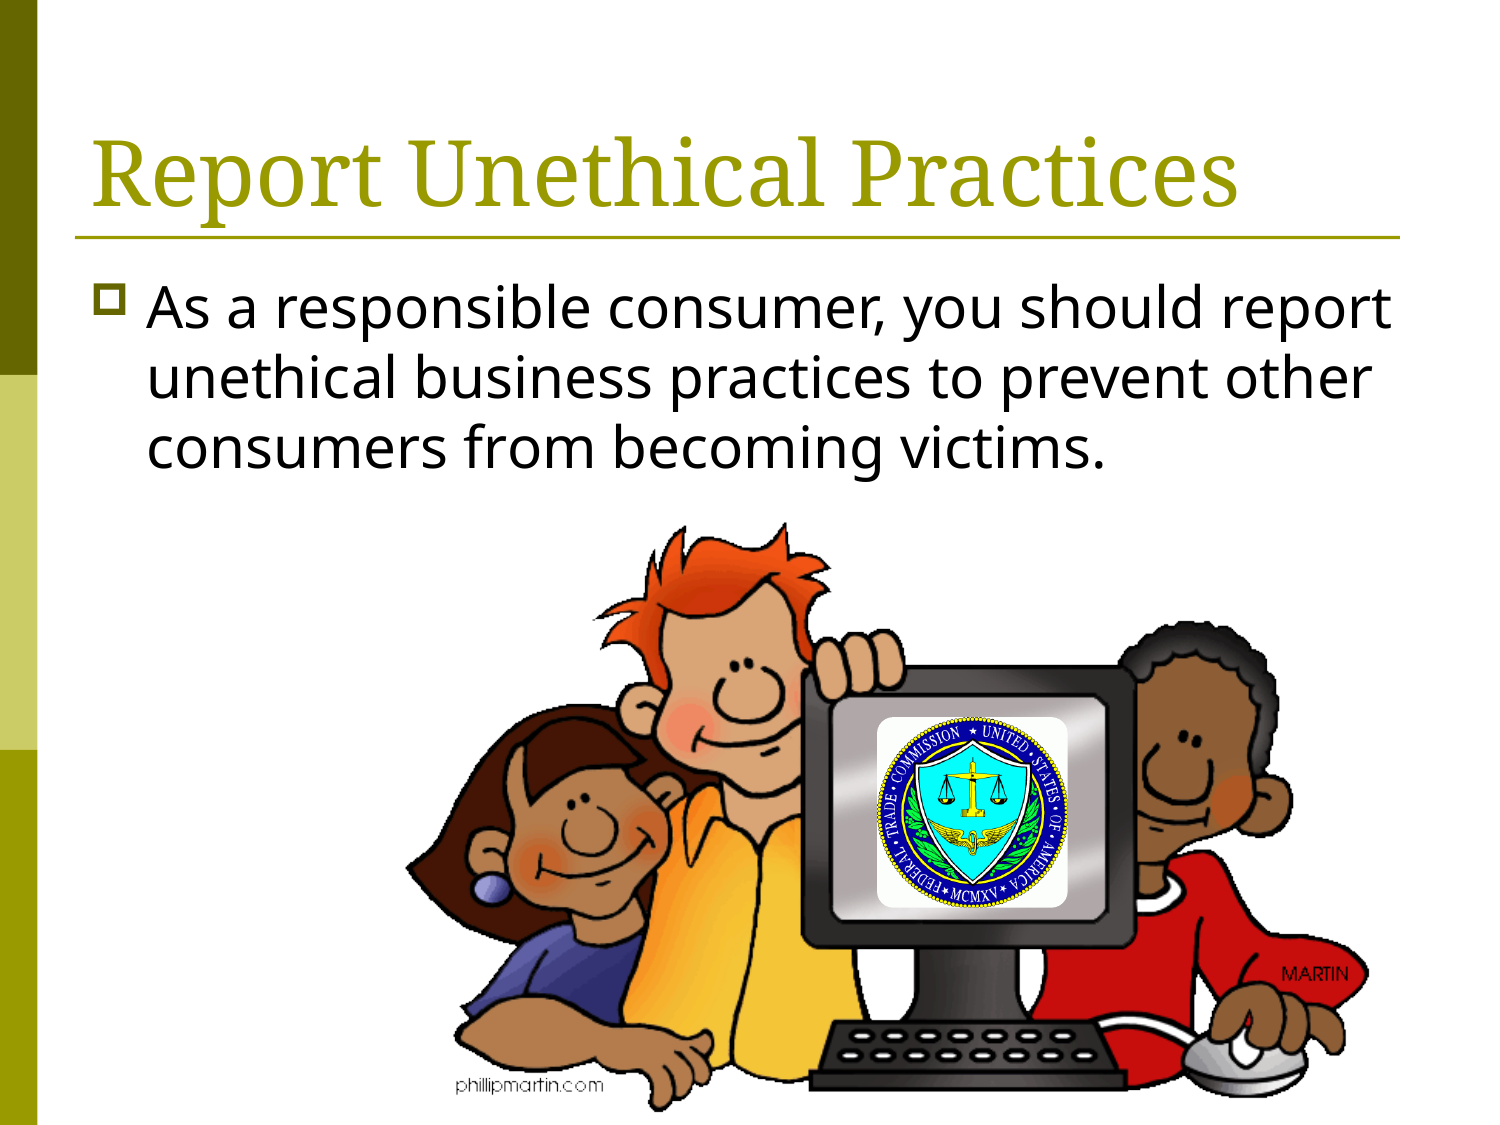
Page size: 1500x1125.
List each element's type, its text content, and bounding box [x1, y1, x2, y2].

picture [387, 499, 1388, 1125]
title Report Unethical Practices [74, 45, 1426, 233]
list As a responsible consumer, you should report unethical business practices to prevent other consumers from becoming victims. [74, 262, 1426, 1006]
